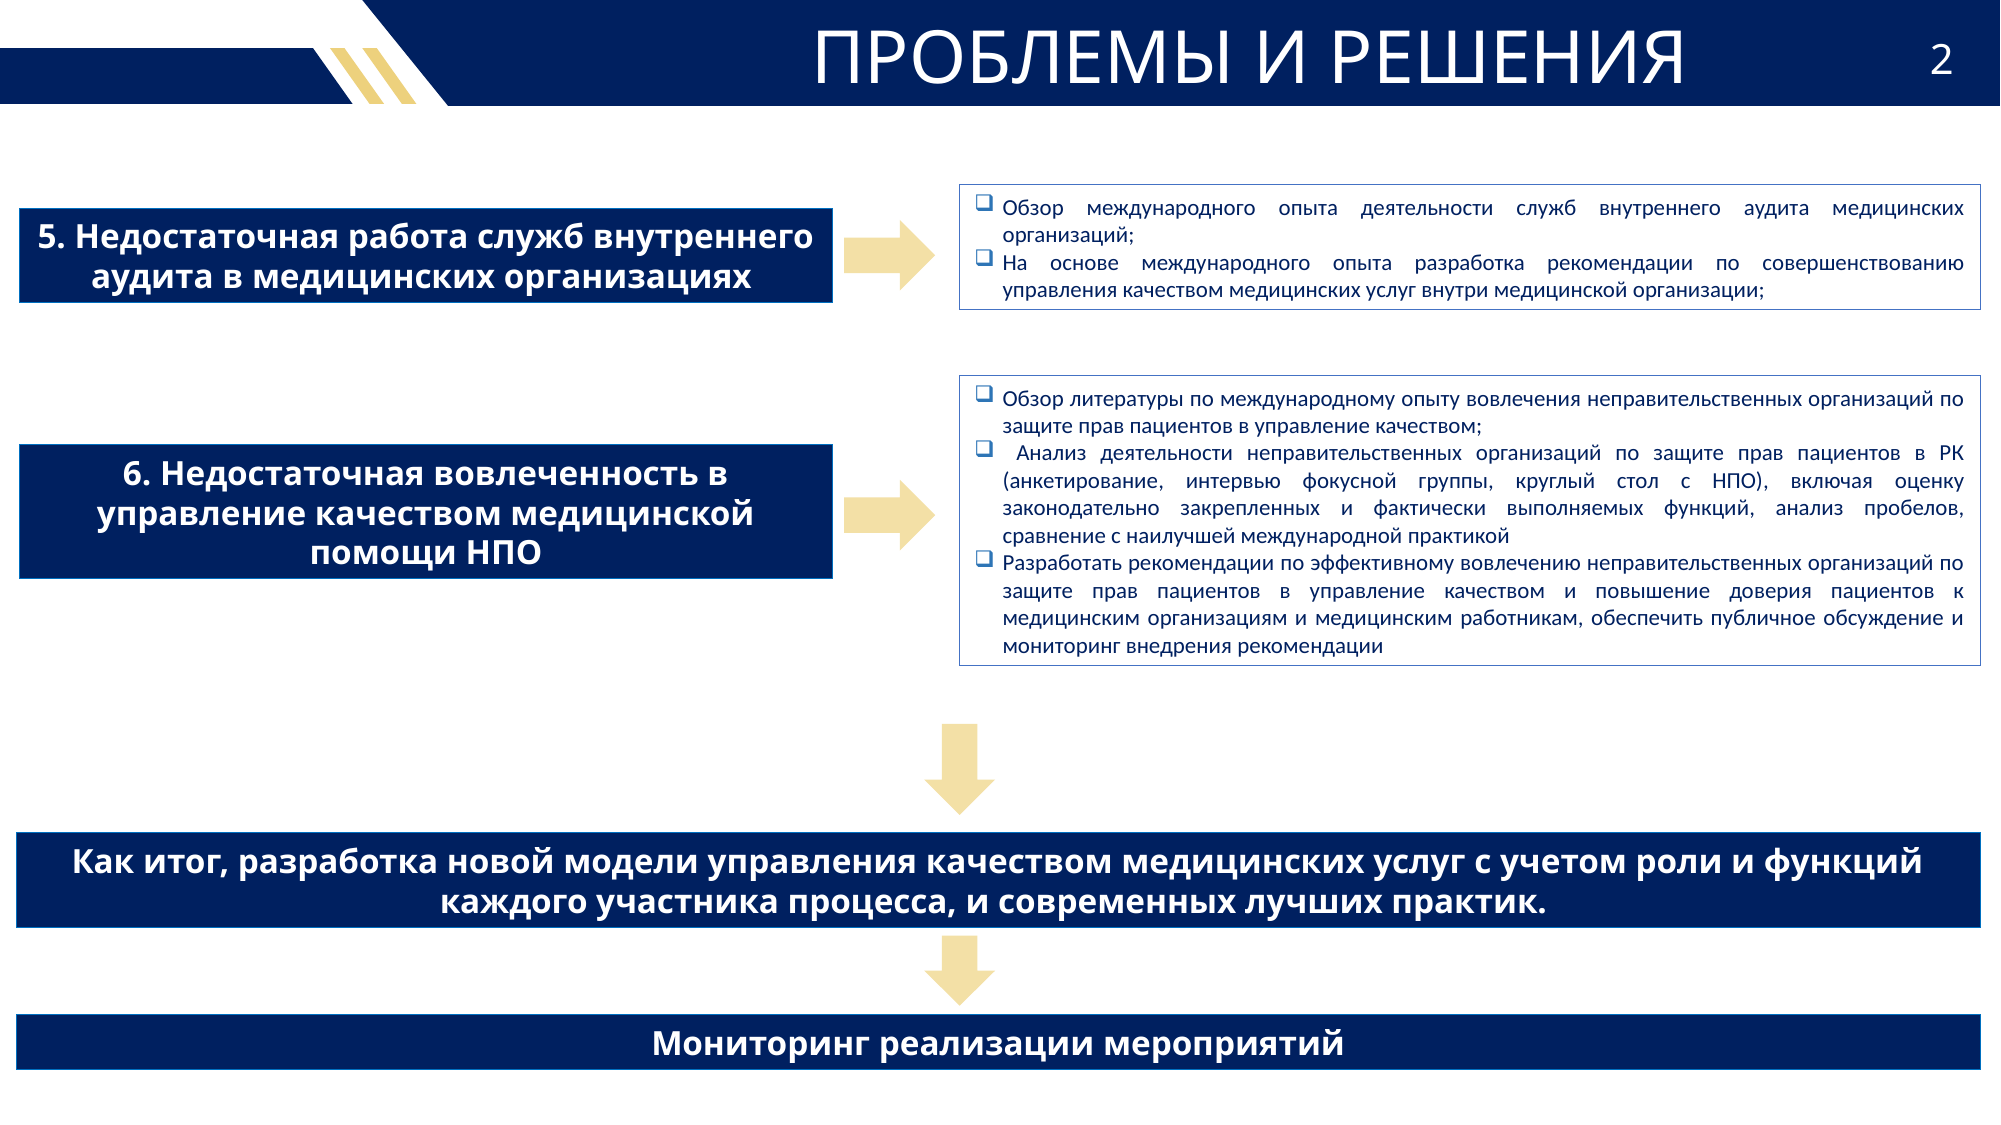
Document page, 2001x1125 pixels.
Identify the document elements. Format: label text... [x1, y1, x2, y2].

text_box Как итог, разработка новой модели управления качеством медицинских услуг с учетом роли и функций каждого участника процесса, и современных лучших практик. [16, 832, 1981, 928]
title ПРОБЛЕМЫ И РЕШЕНИЯ [468, 2, 2000, 107]
text_box Мониторинг реализации мероприятий [16, 1014, 1981, 1070]
text_box [844, 219, 936, 291]
text_box [0, 48, 353, 104]
text_box 5. Недостаточная работа служб внутреннего аудита в медицинских организациях [19, 208, 833, 303]
text_box [844, 479, 936, 551]
text_box [924, 723, 996, 815]
text_box 6. Недостаточная вовлеченность в управление качеством медицинской помощи НПО [19, 444, 833, 579]
text_box Обзор литературы по международному опыту вовлечения неправительственных организаций по защите прав пациентов в управление качеством; Анализ деятельности неправительственных организаций по защите прав пациентов в РК (анкетирование, интервью фокусной группы, круглый стол с НПО), включая оценку законодательно закрепленных и фактически выполняемых функций, анализ пробелов, сравнение с наилучшей международной практикой Разработать рекомендации по эффективному вовлечению неправительственных организаций по защите прав пациентов в управление качеством и повышение доверия пациентов к медицинским организациям и медицинским работникам, обеспечить публичное обсуждение и мониторинг внедрения рекомендации [959, 375, 1981, 666]
text_box [924, 935, 996, 1006]
text_box [362, 48, 417, 104]
text_box 2 [1888, 18, 1996, 97]
text_box [362, 0, 2000, 106]
text_box Обзор международного опыта деятельности служб внутреннего аудита медицинских организаций; На основе международного опыта разработка рекомендации по совершенствованию управления качеством медицинских услуг внутри медицинской организации; [959, 184, 1981, 310]
text_box [329, 48, 385, 104]
